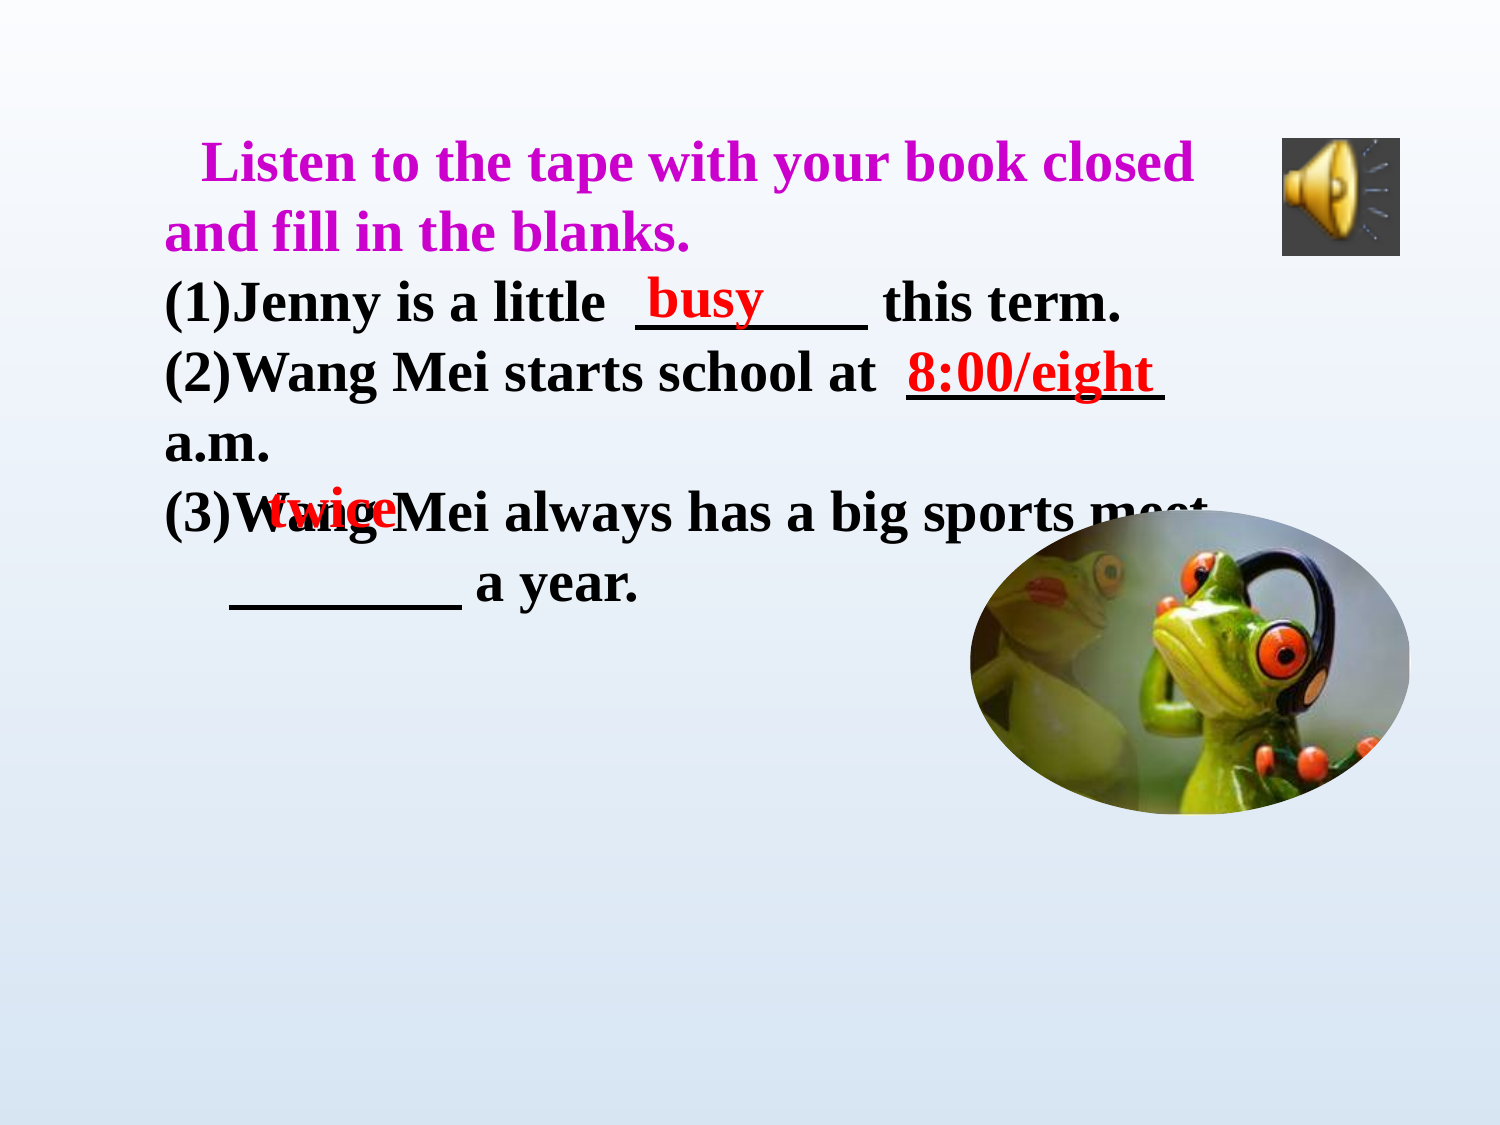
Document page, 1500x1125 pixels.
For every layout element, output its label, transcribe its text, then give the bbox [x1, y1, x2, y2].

text_box twice [252, 461, 412, 547]
text_box Listen to the tape with your book closed and fill in the blanks. (1)Jenny is a little this term. (2)Wang Mei starts school at a.m. (3)Wang Mei always has a big sports meet a year. [149, 115, 1301, 690]
picture [1281, 137, 1402, 257]
picture [969, 509, 1412, 816]
text_box 8:00/eight [892, 325, 1170, 411]
text_box busy [633, 251, 780, 337]
